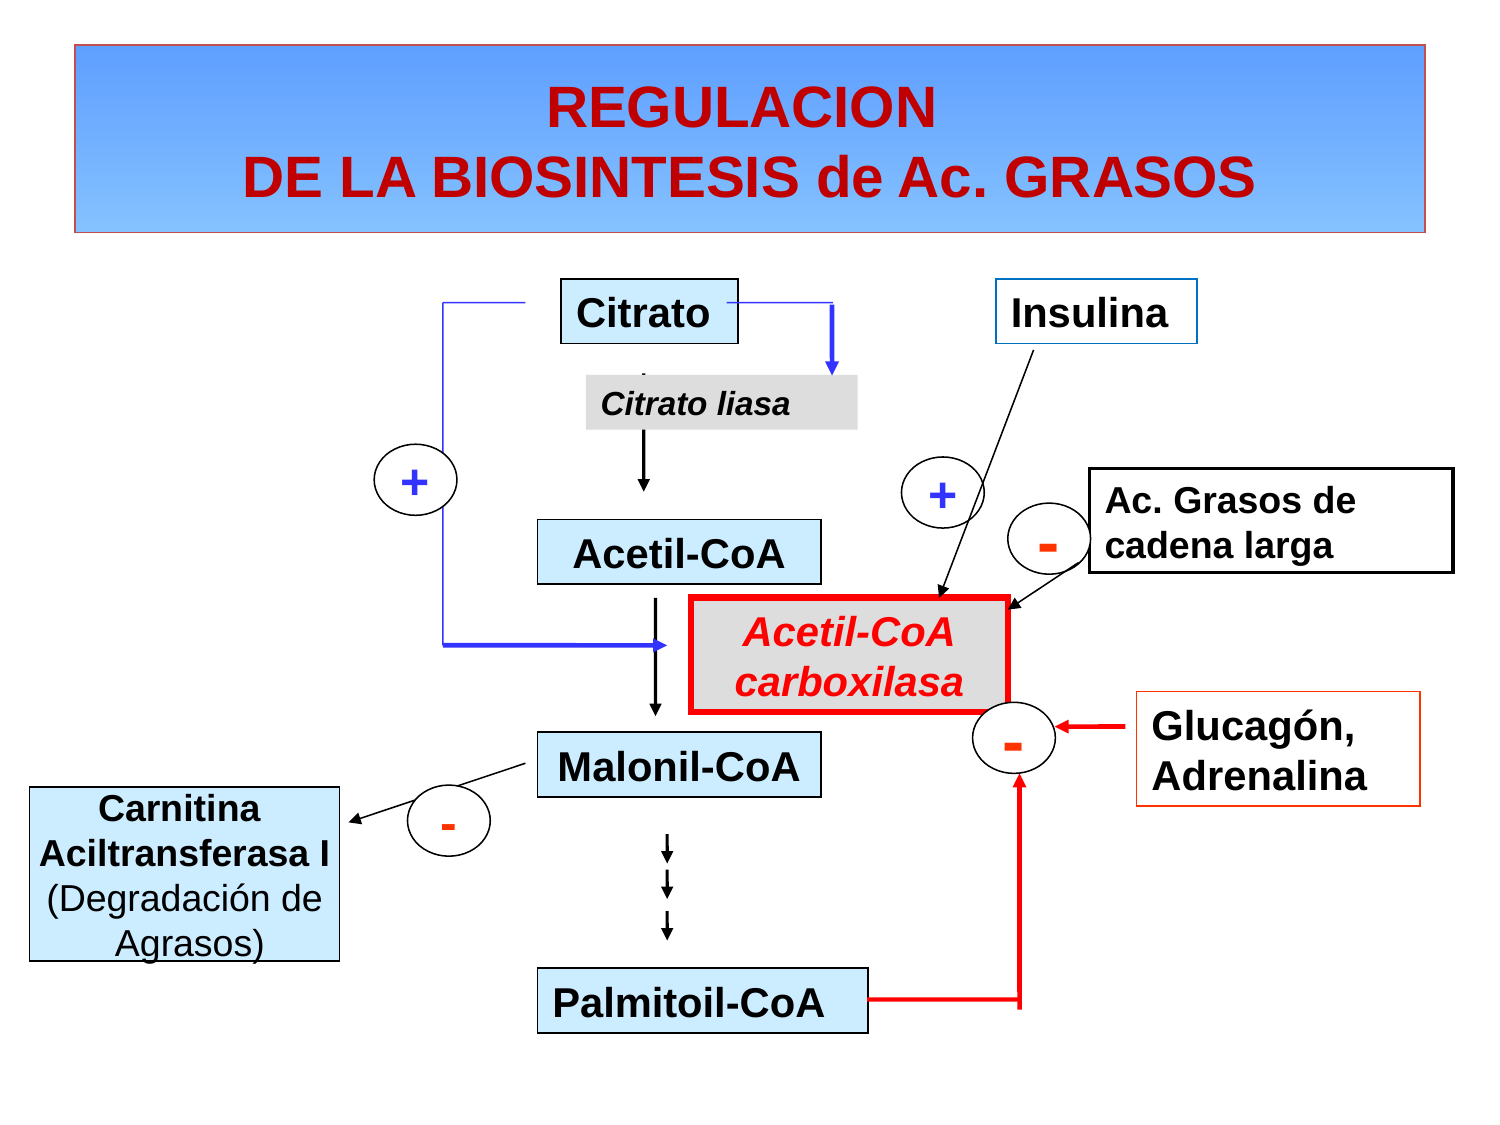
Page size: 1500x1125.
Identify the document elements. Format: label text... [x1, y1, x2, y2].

text_box [661, 911, 674, 941]
text_box Ac. Grasos de cadena larga [1089, 468, 1454, 573]
text_box [1054, 720, 1126, 733]
text_box Insulina [996, 278, 1197, 344]
text_box + [374, 444, 457, 516]
text_box [649, 652, 662, 717]
text_box [637, 430, 650, 492]
text_box [937, 349, 1034, 598]
text_box Carnitina Aciltransferasa I (Degradación de Agrasos) [29, 786, 340, 961]
text_box Acetil-CoA carboxilasa [690, 597, 1008, 713]
text_box [348, 800, 414, 825]
text_box - [972, 702, 1056, 774]
text_box [1092, 420, 1436, 468]
text_box Palmitoil-CoA [537, 968, 869, 1033]
text_box Glucagón, Adrenalina [1136, 691, 1421, 807]
text_box Citrato [561, 278, 739, 344]
text_box [1007, 562, 1079, 610]
text_box [443, 639, 668, 652]
text_box + [901, 456, 983, 529]
text_box [661, 869, 674, 899]
text_box [1013, 774, 1026, 999]
text_box - [1007, 503, 1091, 575]
text_box Citrato liasa [585, 374, 858, 430]
text_box REGULACION DE LA BIOSINTESIS de Ac. GRASOS [74, 45, 1425, 233]
text_box [661, 834, 674, 864]
text_box Acetil-CoA [537, 519, 821, 585]
text_box Malonil-CoA [537, 732, 821, 797]
text_box - [407, 785, 491, 857]
text_box [825, 304, 839, 376]
text_box + [969, 483, 985, 521]
